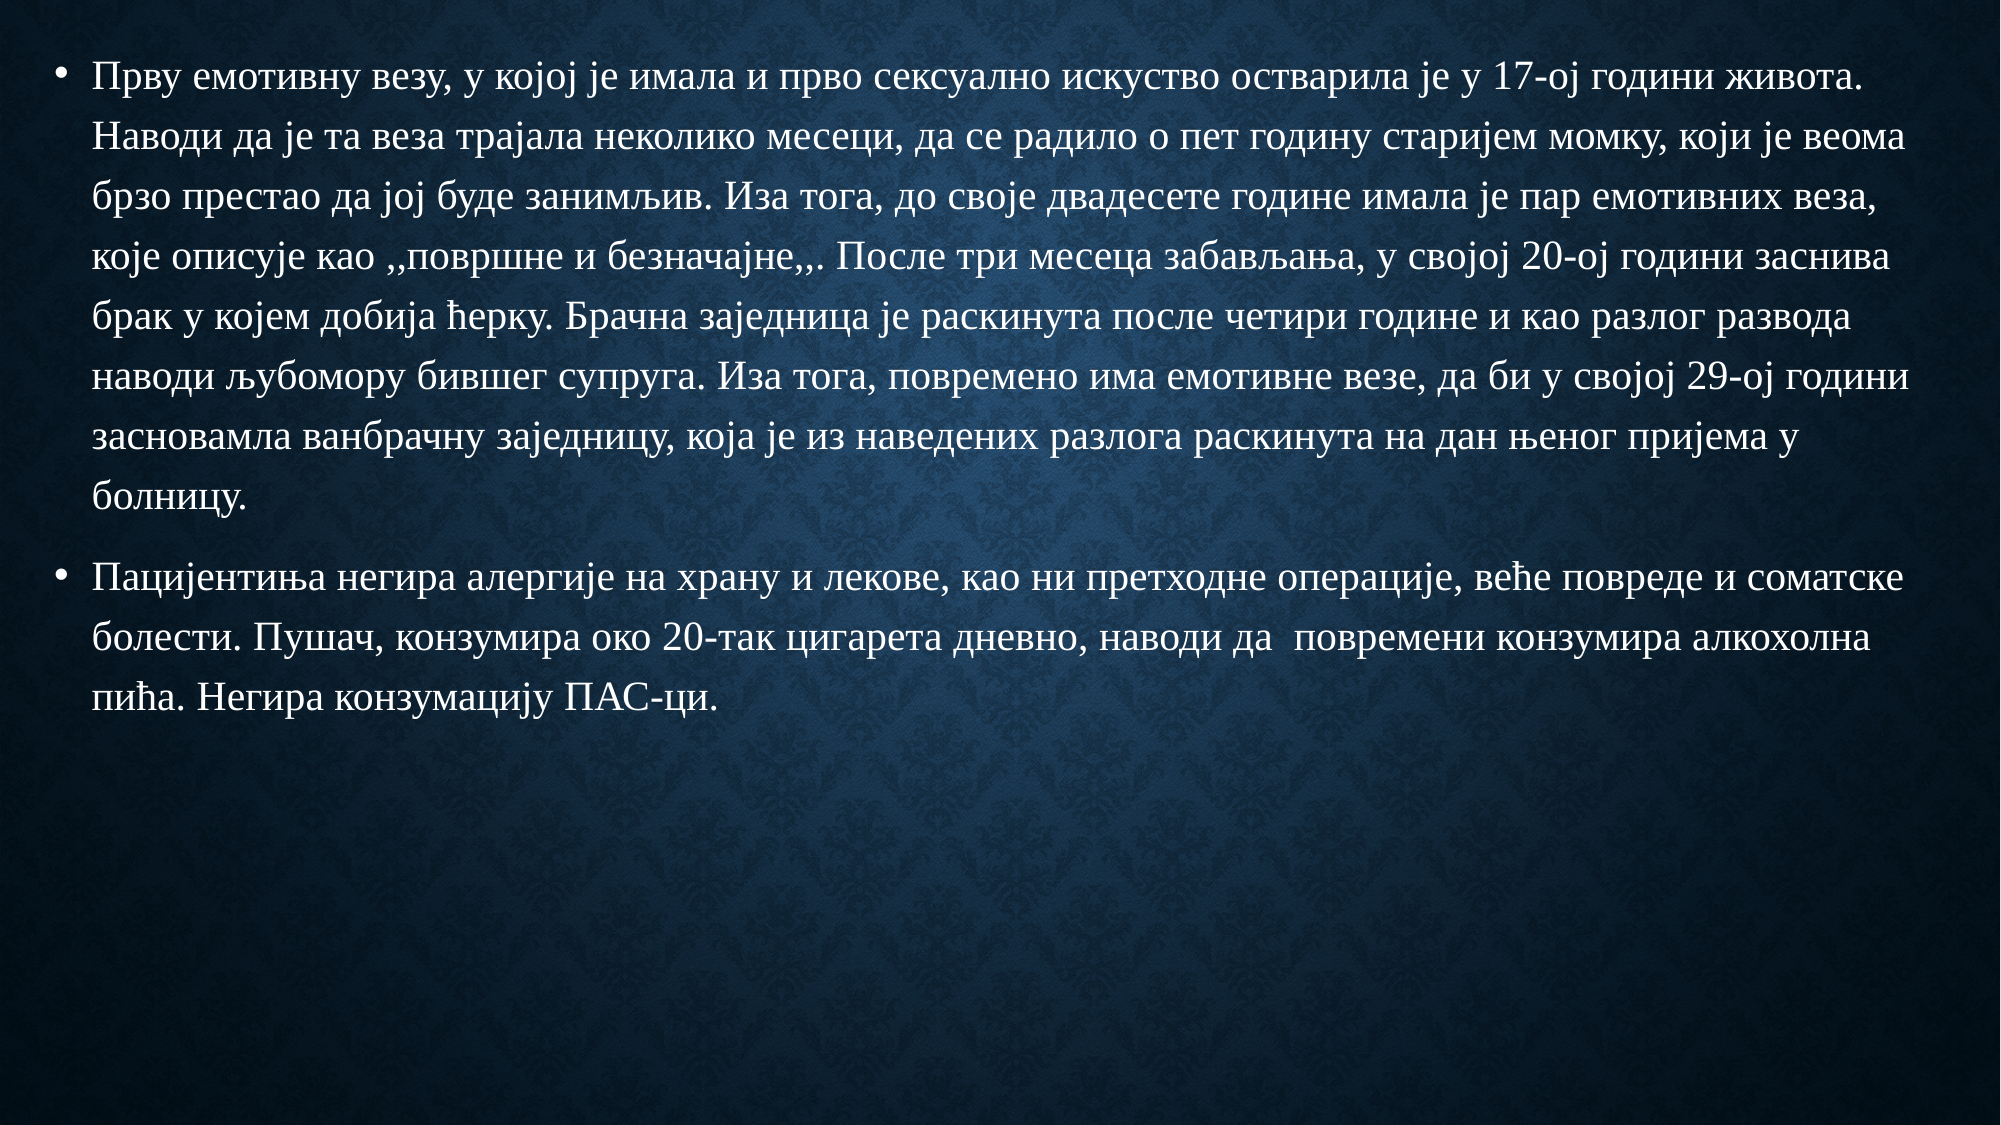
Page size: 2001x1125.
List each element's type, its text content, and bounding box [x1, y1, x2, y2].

list Прву емотивну везу, у којој је имала и прво сексуално искуство остварила је у 17-ој години живота. Наводи да је та веза трајала неколико месеци, да се радило о пет годину старијем момку, који је веома брзо престао да јој буде занимљив. Иза тога, до своје двадесете године имала је пар емотивних веза, које описује као ,,површне и безначајне,,. После три месеца забављања, у својој 20-ој години заснива брак у којем добија ћерку. Брачна заједница је раскинута после четири године и као разлог развода наводи љубомору бившег супруга. Иза тога, повремено има емотивне везе, да би у својој 29-ој години засновамла ванбрачну заједницу, која је из наведених разлога раскинута на дан њеног пријема у болницу. Пацијентиња негира алергије на храну и лекове, као ни претходне операције, веће повреде и соматске болести. Пушач, конзумира око 20-так цигарета дневно, наводи да повремени конзумира алкохолна пића. Негира конзумацију ПАС-ци. [39, 29, 1960, 954]
